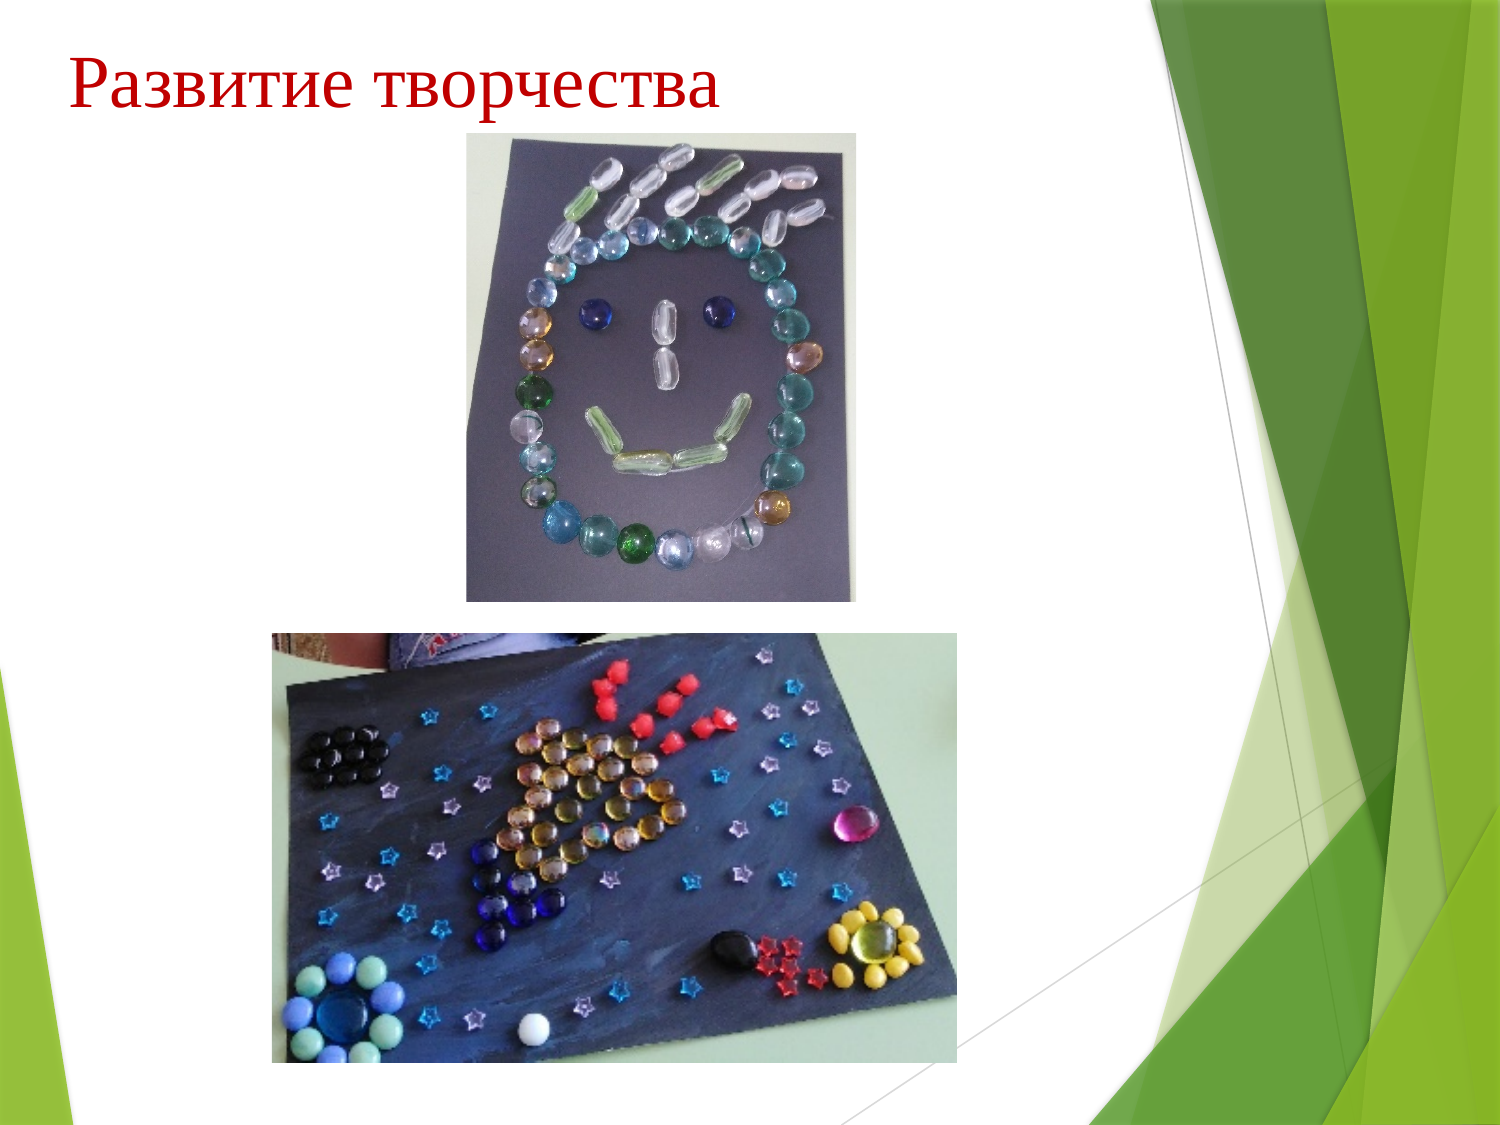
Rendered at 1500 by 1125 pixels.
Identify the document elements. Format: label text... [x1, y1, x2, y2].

picture [465, 132, 857, 602]
picture [271, 632, 958, 1064]
title Развитие творчества [53, 25, 1095, 242]
